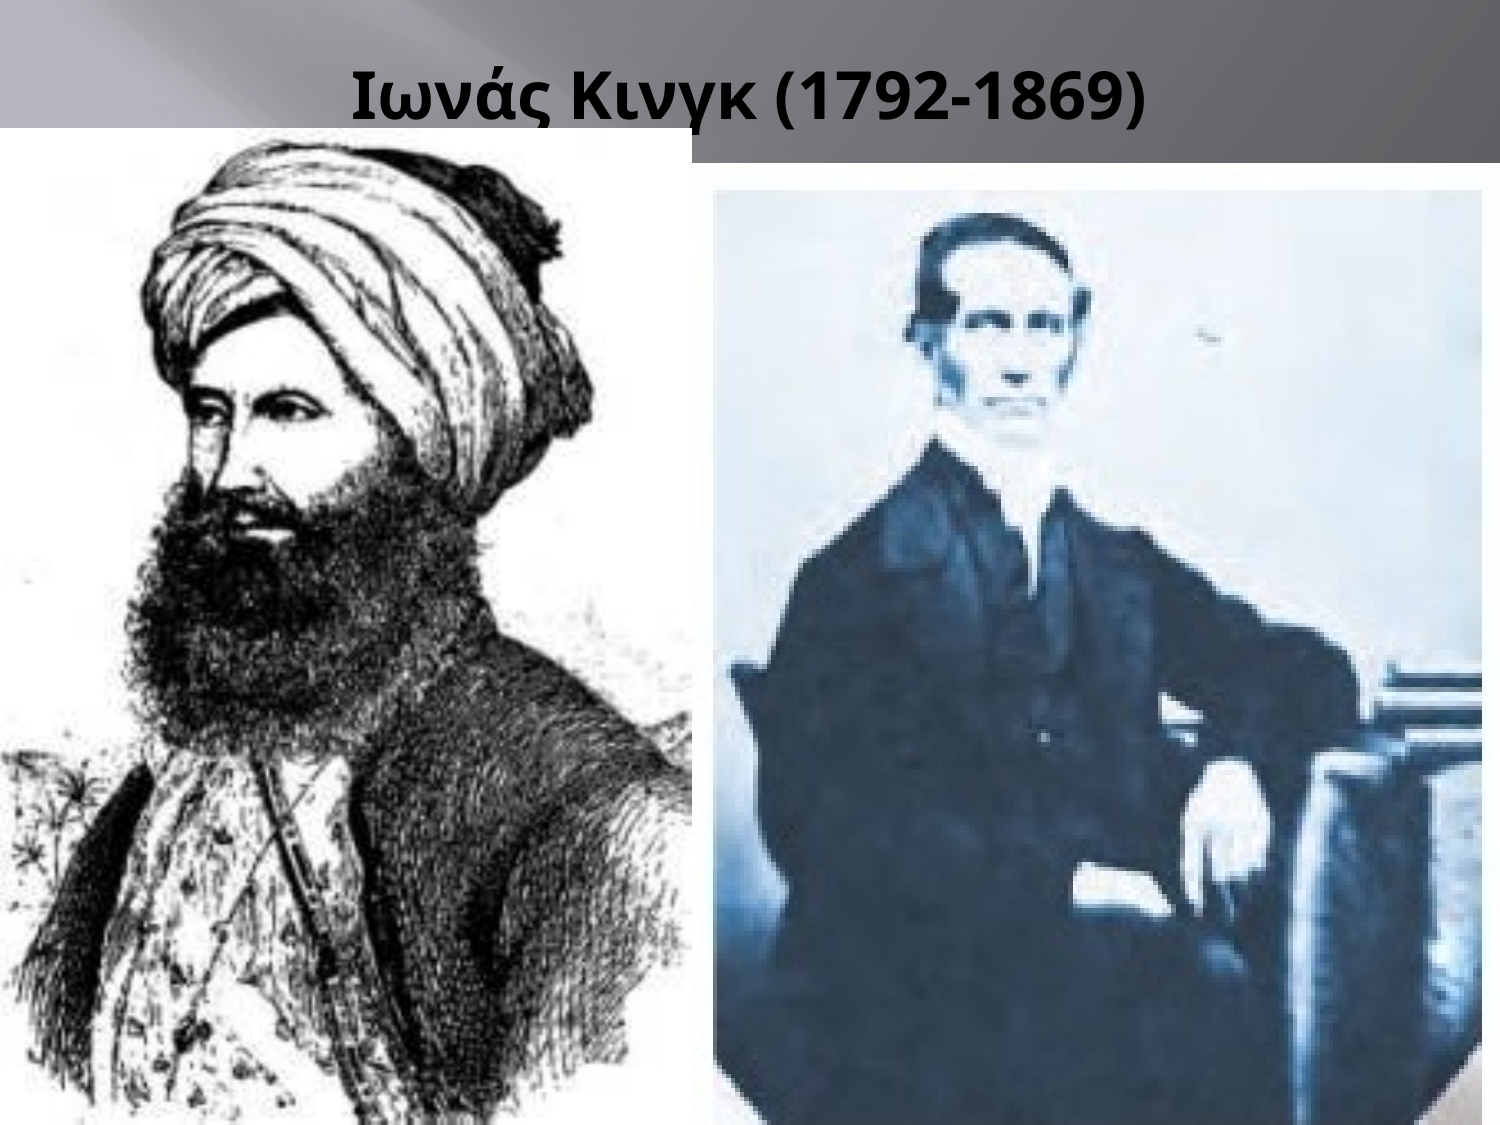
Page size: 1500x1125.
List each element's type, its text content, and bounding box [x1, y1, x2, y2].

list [732, 163, 1500, 1125]
title Ιωνάς Κινγκ (1792-1869) [75, 45, 1425, 141]
picture [0, 128, 692, 1125]
